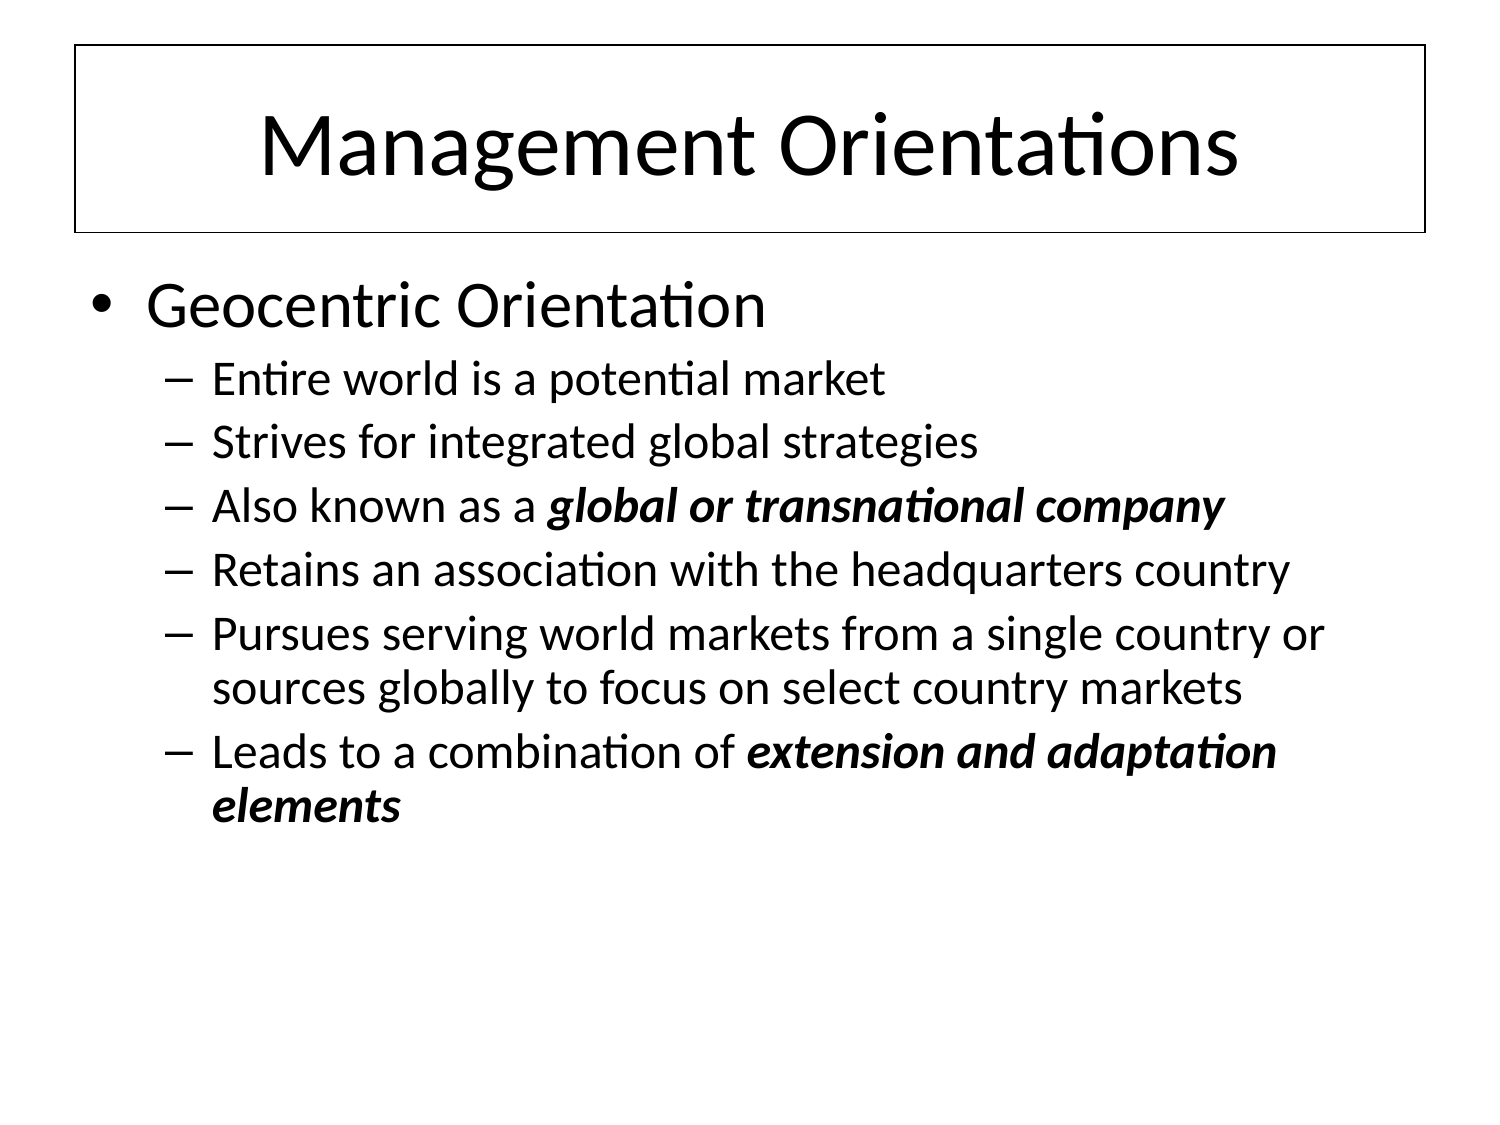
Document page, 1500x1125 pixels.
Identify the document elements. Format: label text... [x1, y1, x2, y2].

title Management Orientations [74, 44, 1426, 233]
list Geocentric Orientation Entire world is a potential market Strives for integrated global strategies Also known as a global or transnational company Retains an association with the headquarters country Pursues serving world markets from a single country or sources globally to focus on select country markets Leads to a combination of extension and adaptation elements [74, 262, 1426, 1006]
